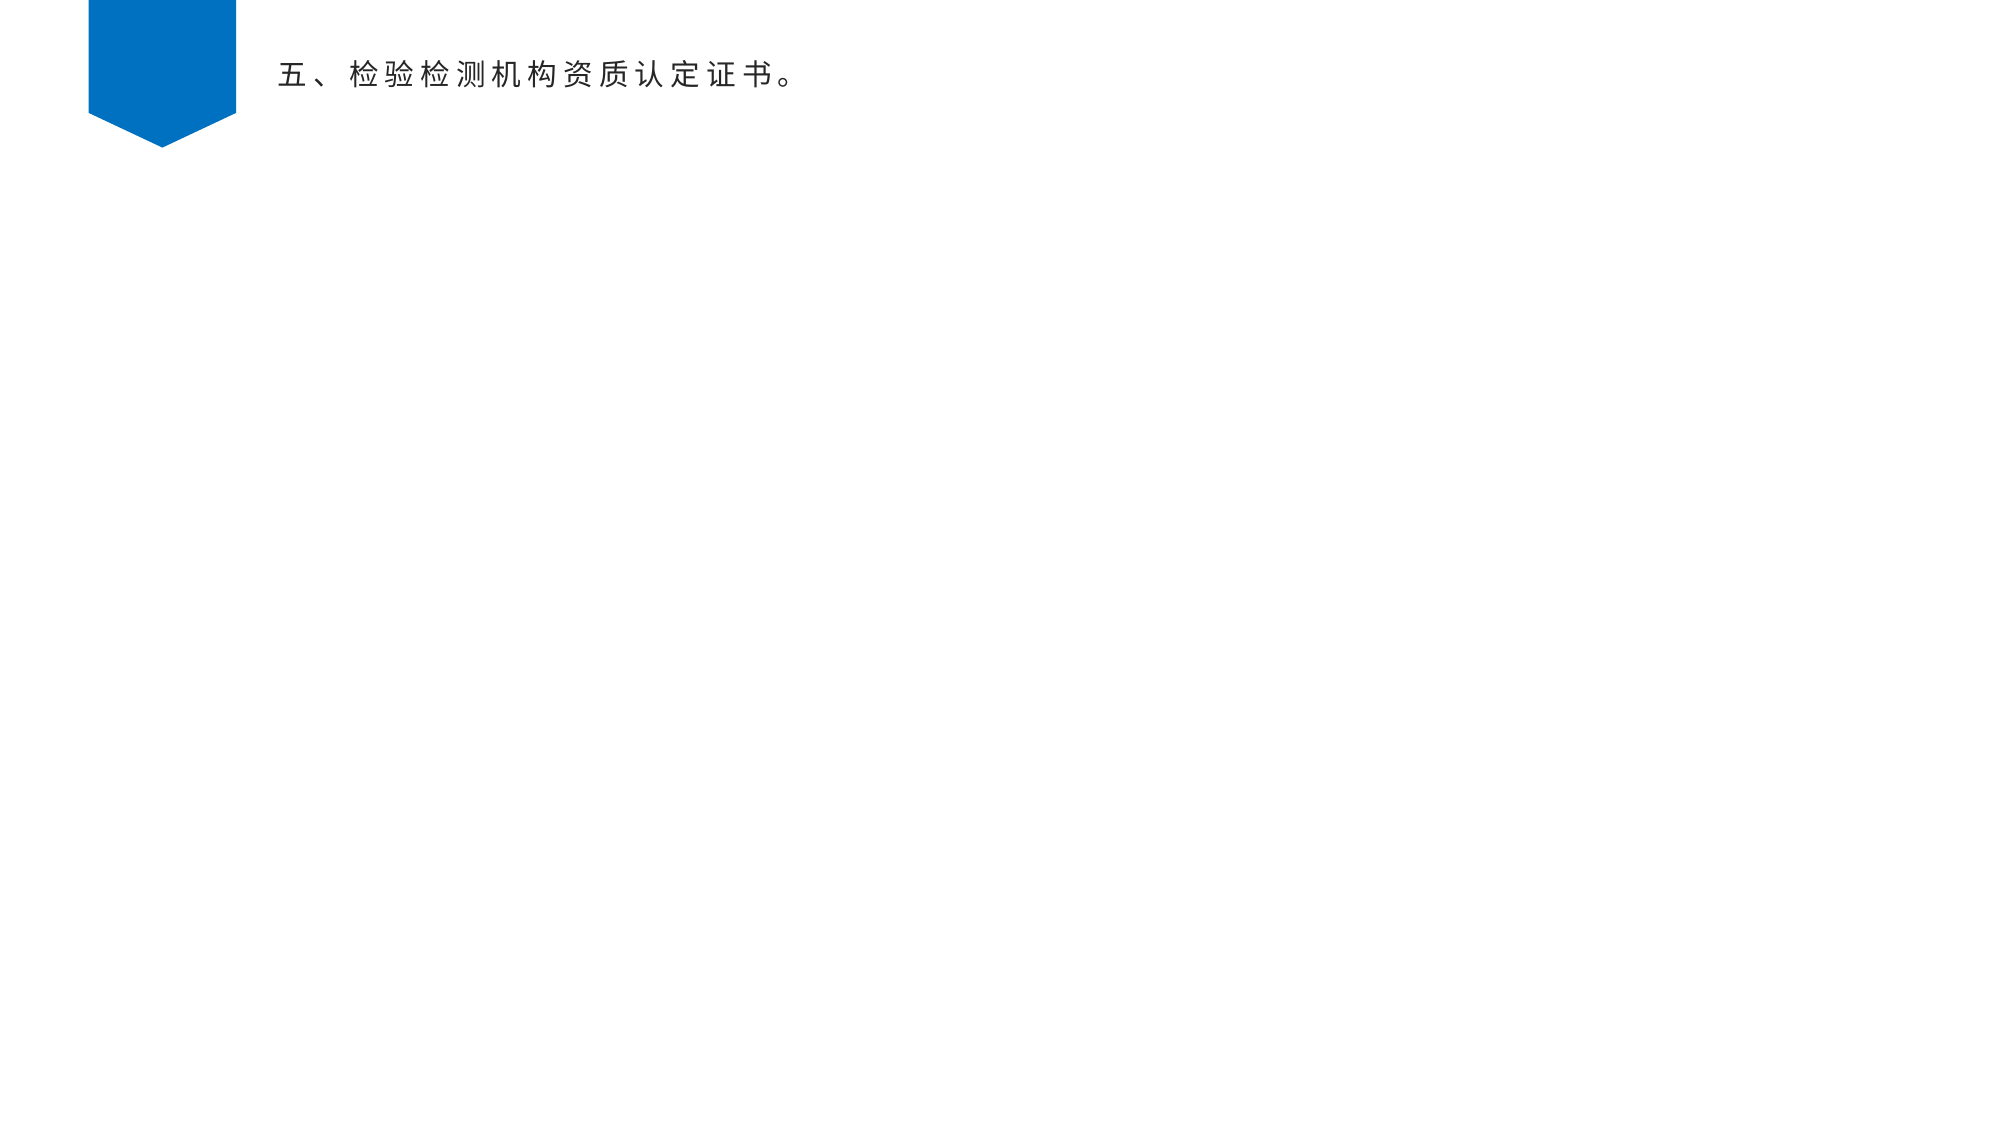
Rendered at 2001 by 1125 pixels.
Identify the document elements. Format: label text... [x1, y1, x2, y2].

title 五、检验检测机构资质认定证书。 [262, 15, 1940, 132]
text_box [87, 0, 238, 149]
